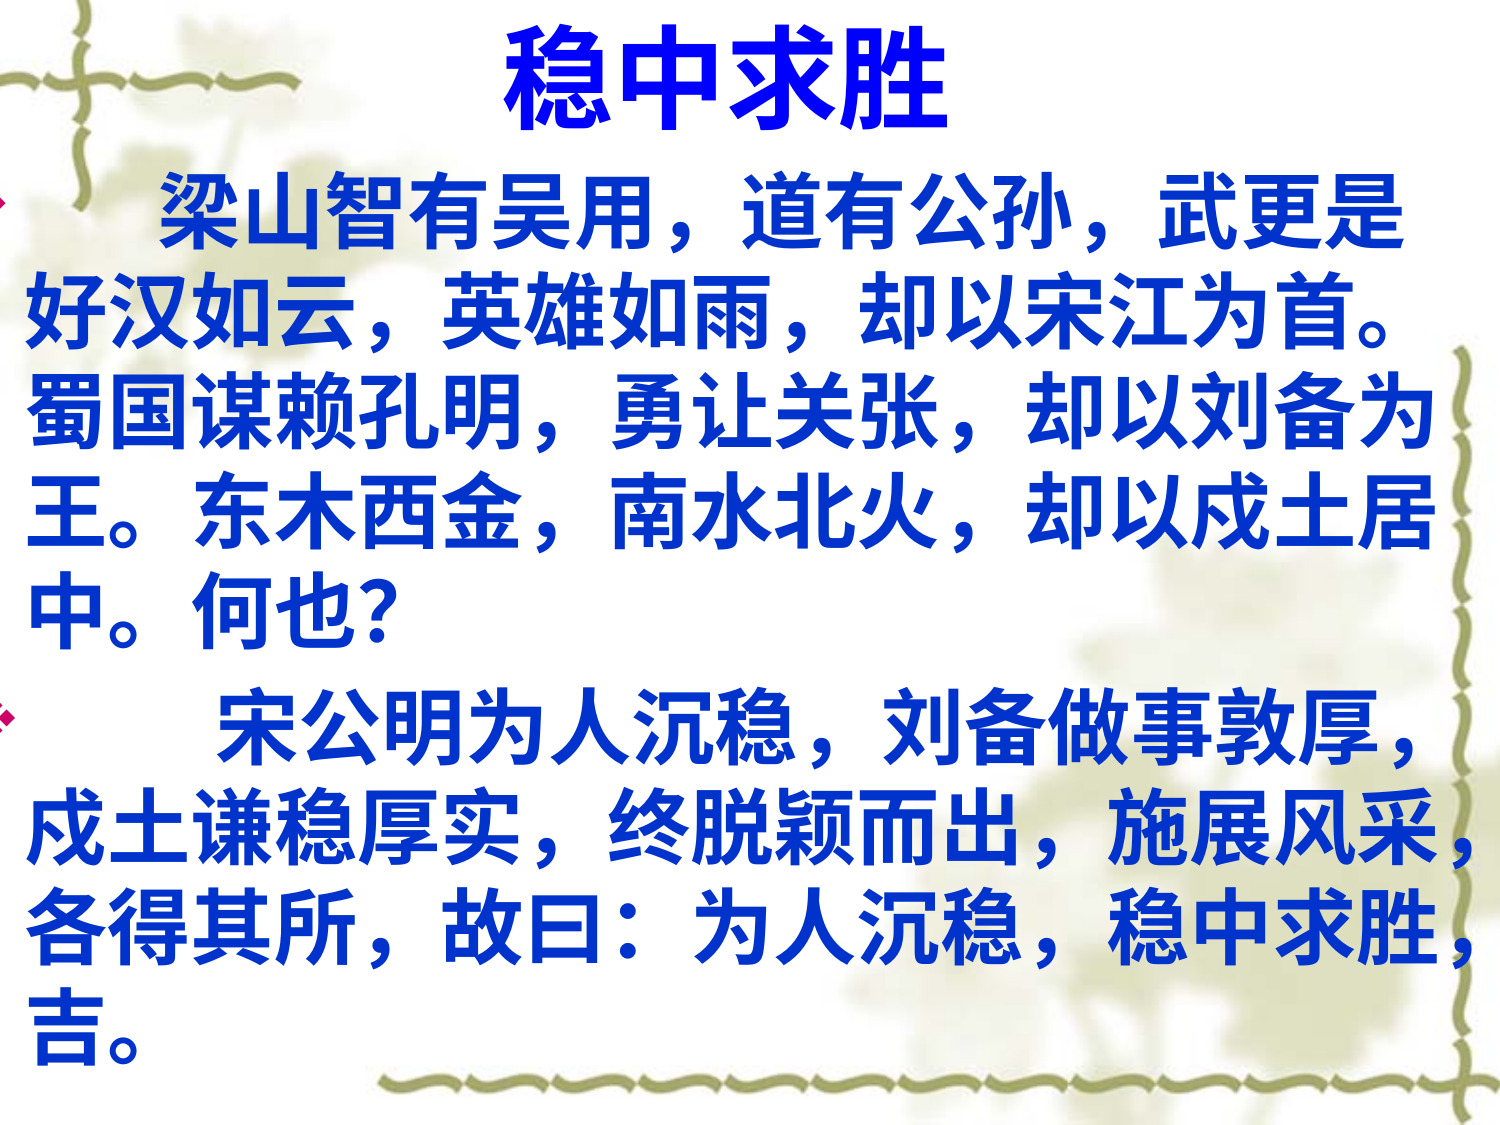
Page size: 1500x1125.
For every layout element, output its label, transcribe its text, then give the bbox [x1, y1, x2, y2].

list 稳中求胜 梁山智有吴用，道有公孙，武更是好汉如云，英雄如雨，却以宋江为首。蜀国谋赖孔明，勇让关张，却以刘备为王。东木西金，南水北火，却以戍土居中。何也？ 宋公明为人沉稳，刘备做事敦厚，戍土谦稳厚实，终脱颖而出，施展风采，各得其所，故曰：为人沉稳，稳中求胜，吉。 [0, 0, 1500, 1125]
